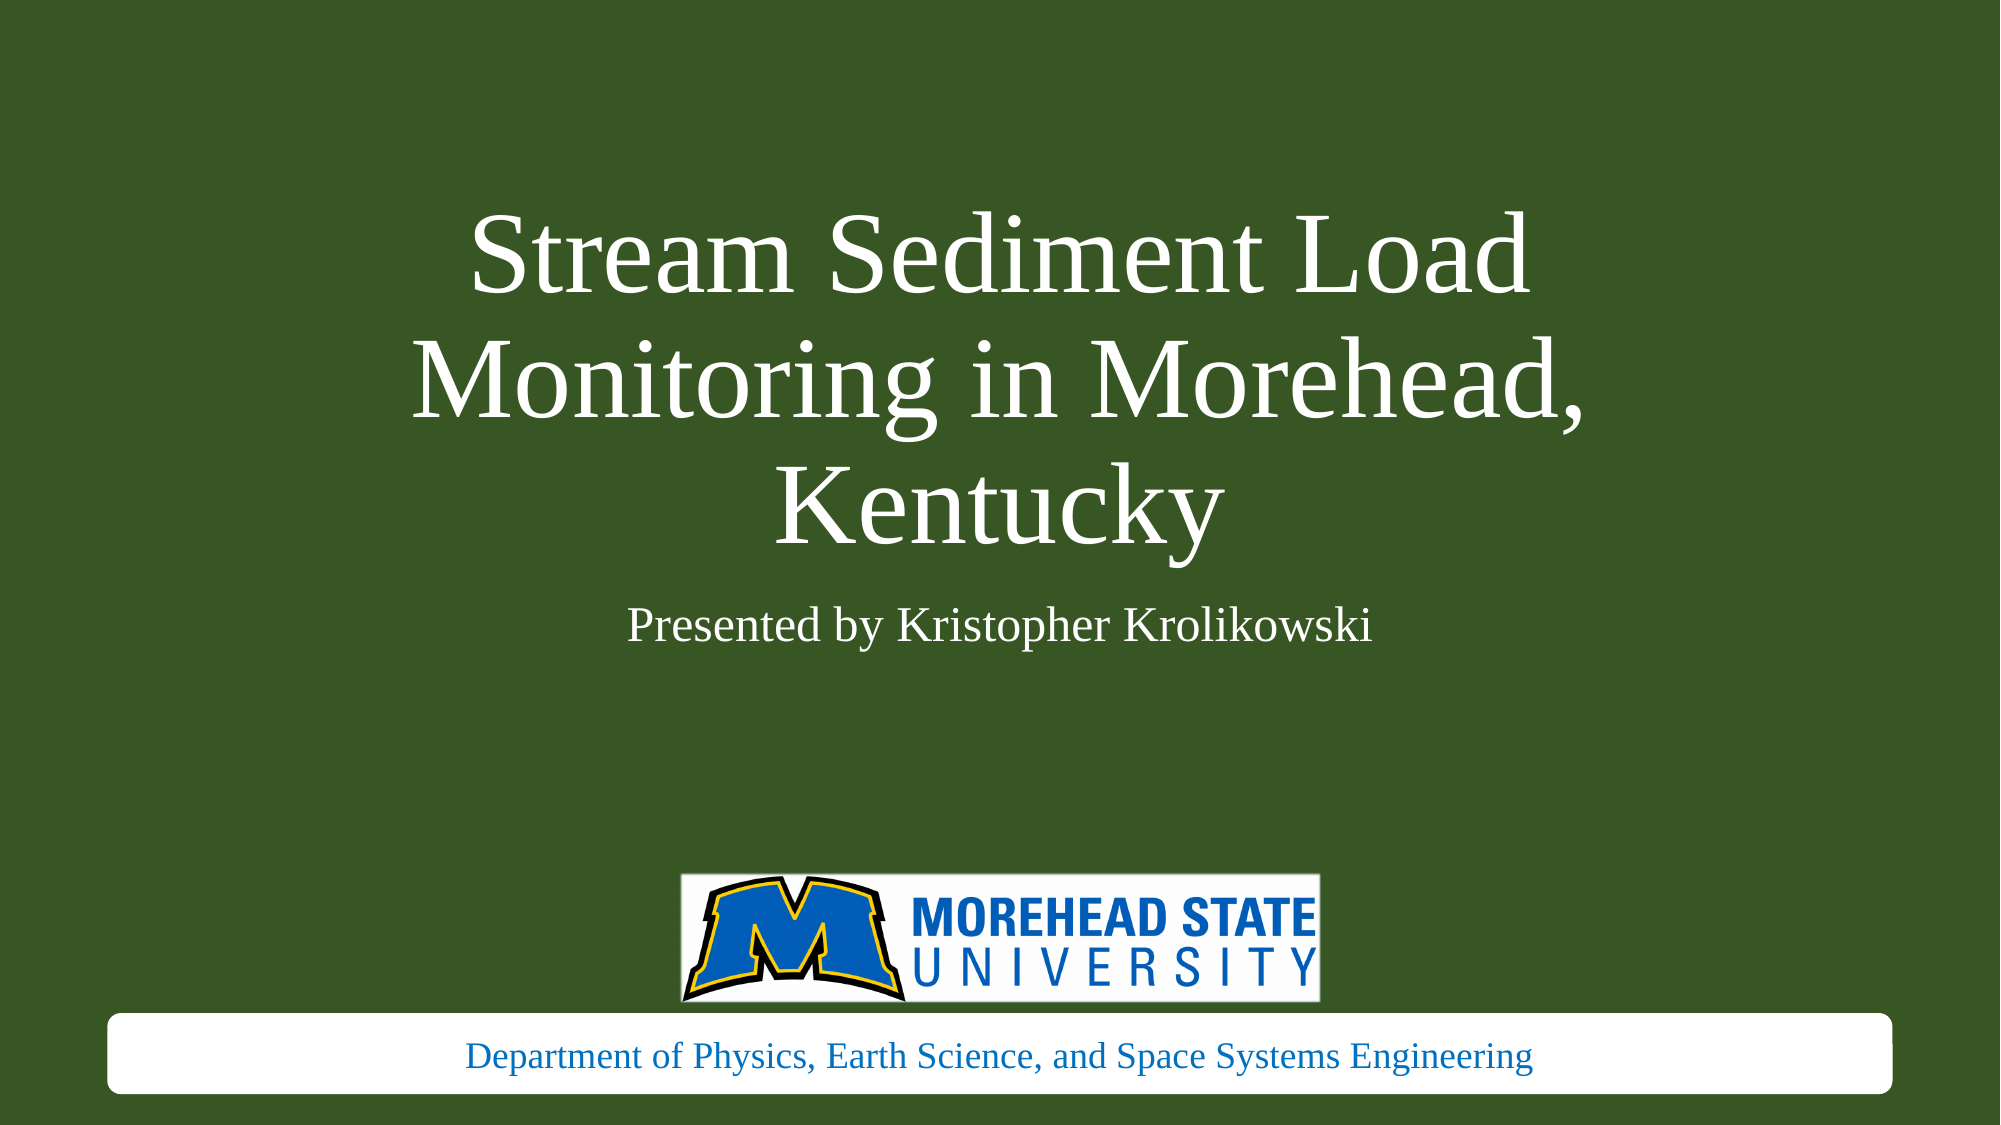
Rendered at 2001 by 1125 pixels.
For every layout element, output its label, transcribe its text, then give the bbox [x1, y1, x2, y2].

subtitle Presented by Kristopher Krolikowski [249, 590, 1750, 863]
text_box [107, 872, 1893, 1095]
title Stream Sediment Load Monitoring in Morehead, Kentucky [249, 184, 1750, 576]
